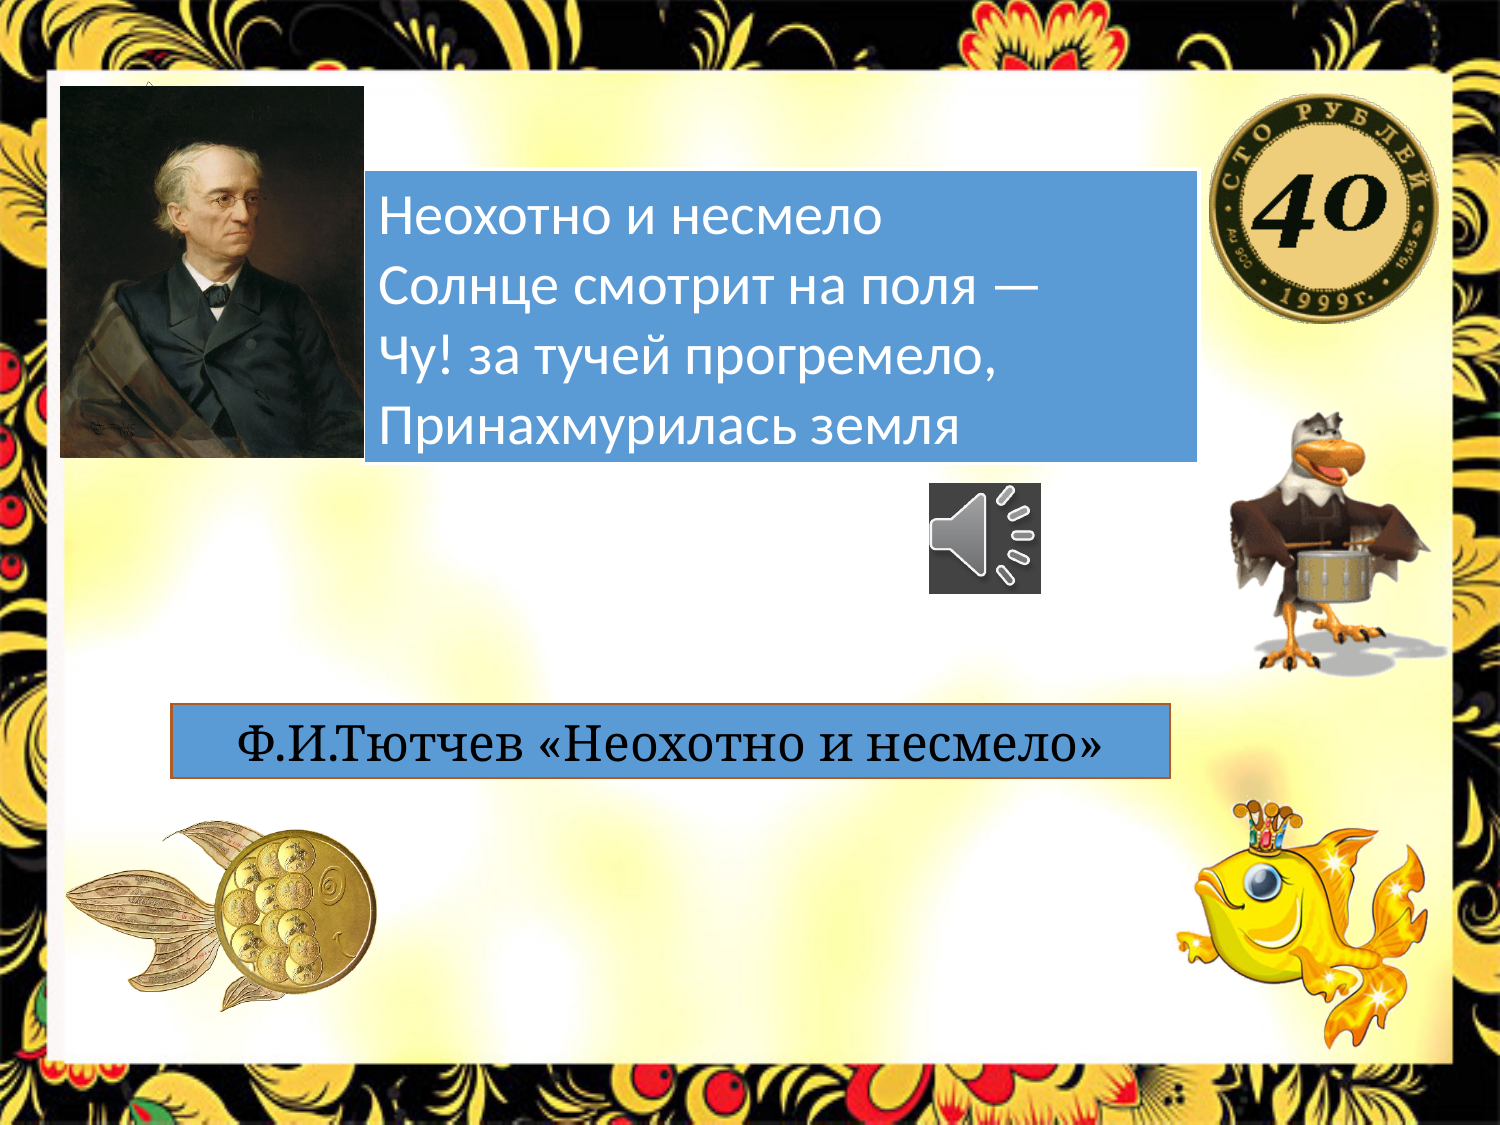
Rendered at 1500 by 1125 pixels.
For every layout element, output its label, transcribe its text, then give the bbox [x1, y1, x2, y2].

text_box Ф.И.Тютчев «Неохотно и несмело» [170, 703, 1171, 779]
picture [0, 0, 1500, 1125]
text_box Неохотно и несмело Солнце смотрит на поля — Чу! за тучей прогремело, Принахмурилась земля [362, 167, 1201, 465]
